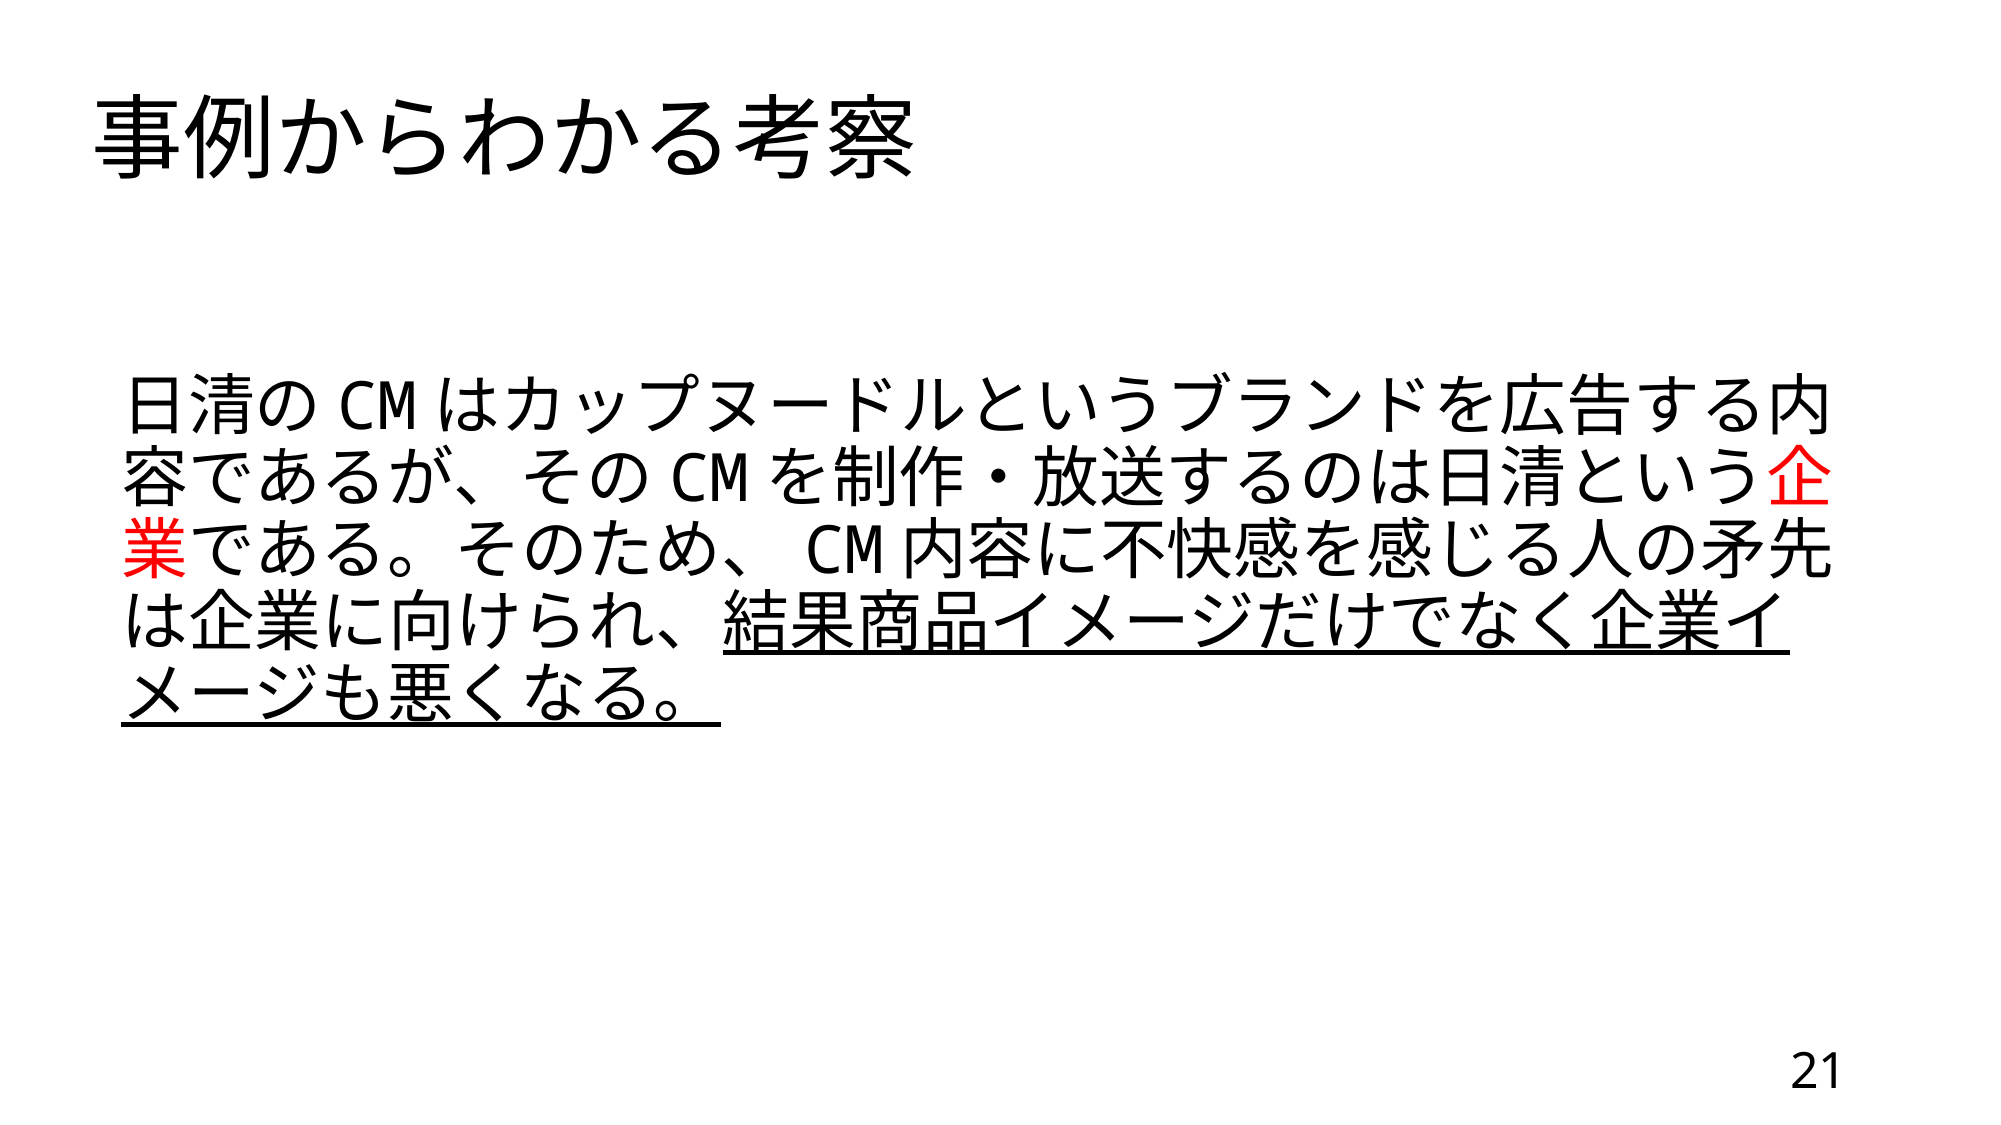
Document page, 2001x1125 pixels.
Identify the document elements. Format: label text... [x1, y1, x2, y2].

slide_number 21 [1412, 1042, 1863, 1103]
text_box 事例からわかる考察 [77, 72, 971, 198]
title 日清のCMはカップヌードルというブランドを広告する内容であるが、そのCMを制作・放送するのは日清という企業である。そのため、CM内容に不快感を感じる人の矛先は企業に向けられ、結果商品イメージだけでなく企業イメージも悪くなる。 [106, 375, 1863, 729]
